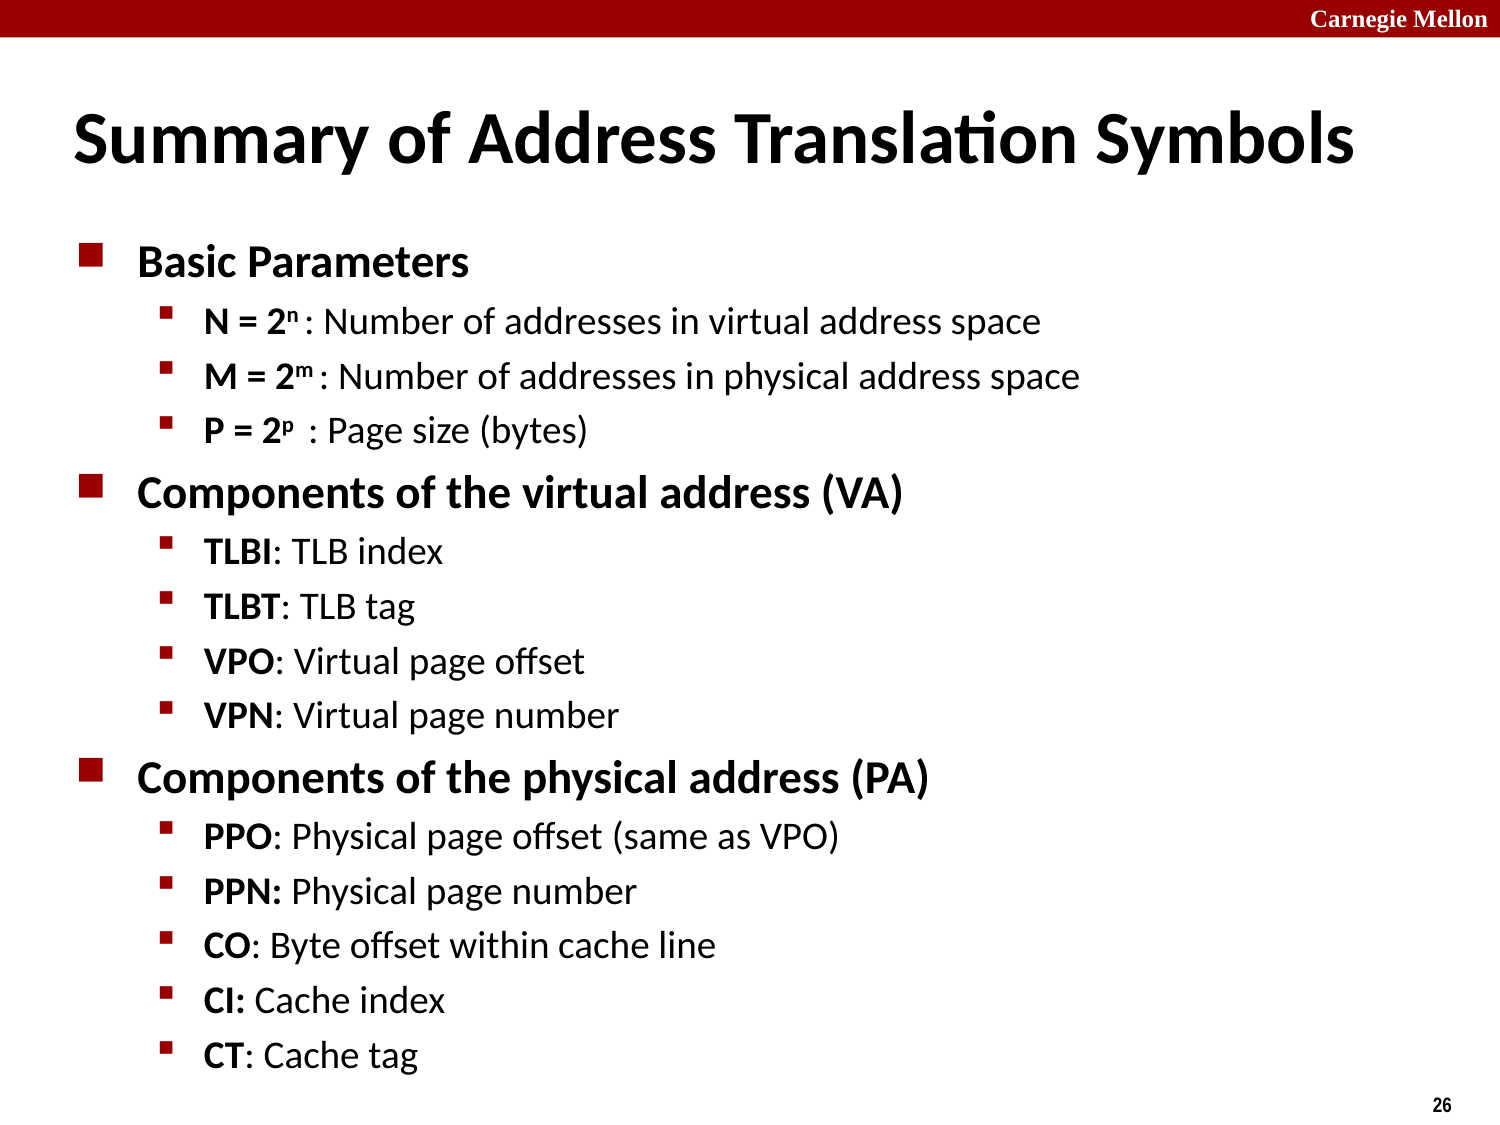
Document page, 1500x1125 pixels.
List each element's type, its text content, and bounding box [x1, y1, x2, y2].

list Basic Parameters N = 2n : Number of addresses in virtual address space M = 2m : Number of addresses in physical address space P = 2p : Page size (bytes) Components of the virtual address (VA) TLBI: TLB index TLBT: TLB tag VPO: Virtual page offset VPN: Virtual page number Components of the physical address (PA) PPO: Physical page offset (same as VPO) PPN: Physical page number CO: Byte offset within cache line CI: Cache index CT: Cache tag [64, 223, 1361, 1088]
title Summary of Address Translation Symbols [58, 71, 1426, 197]
